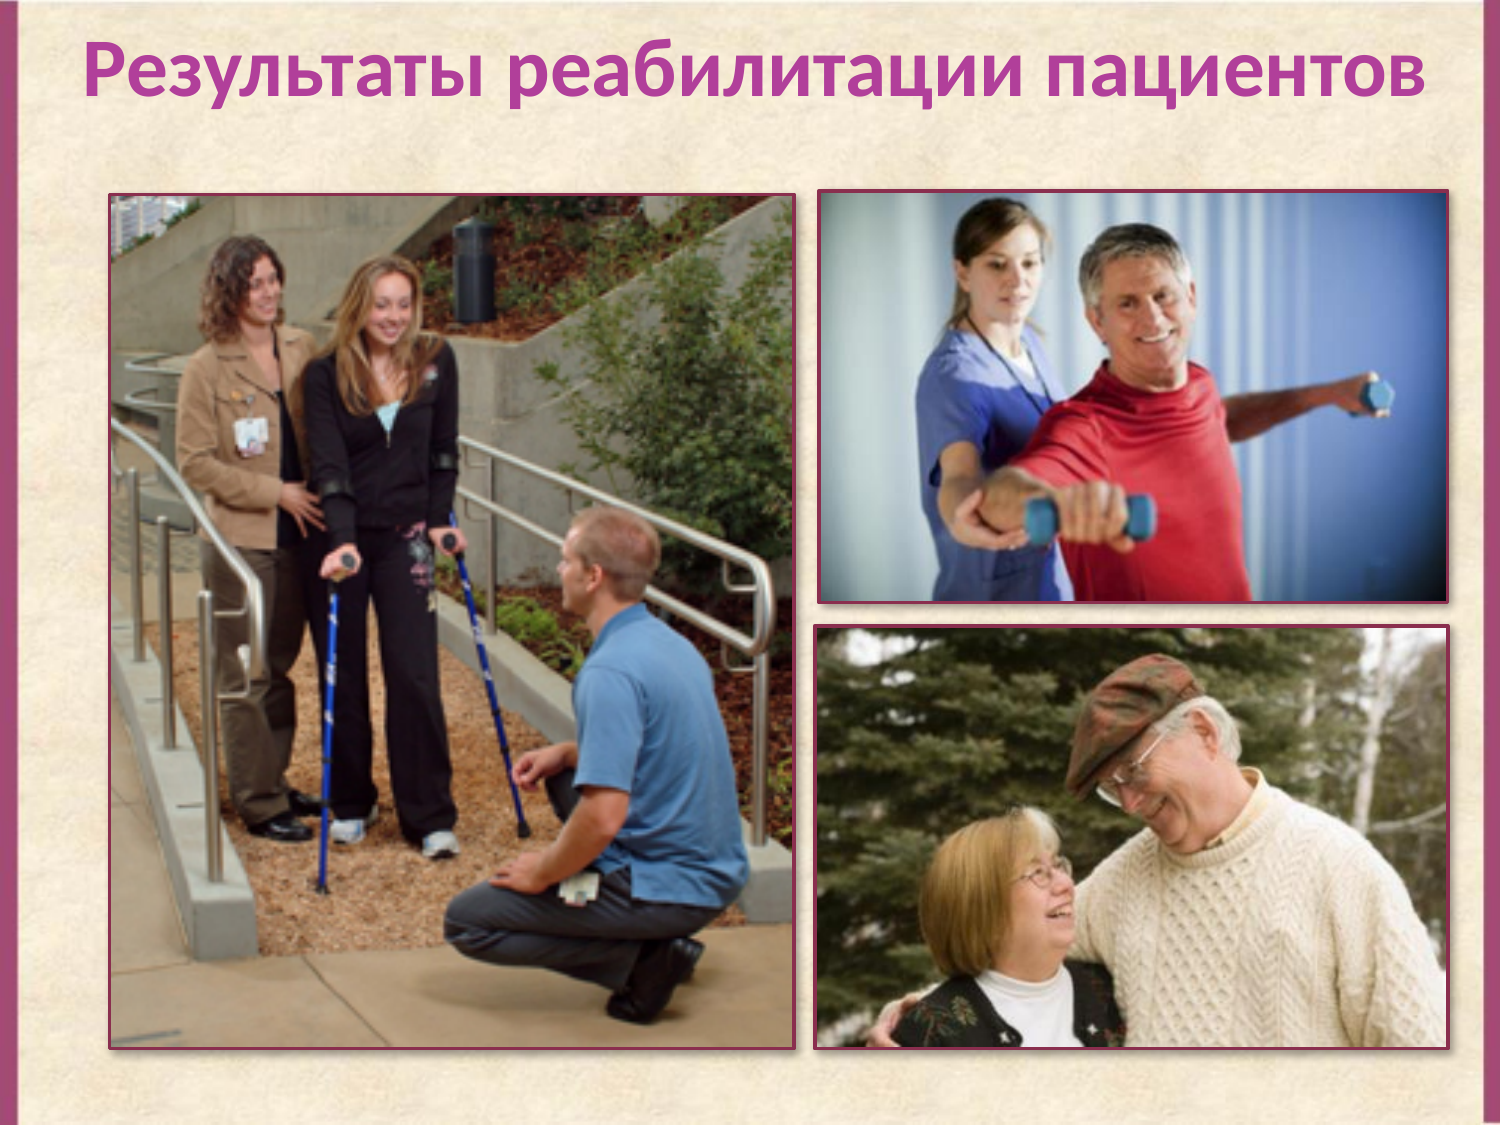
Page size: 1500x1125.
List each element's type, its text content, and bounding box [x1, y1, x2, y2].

text_box Результаты реабилитации пациентов [5, 5, 1500, 102]
picture [0, 0, 1500, 1125]
